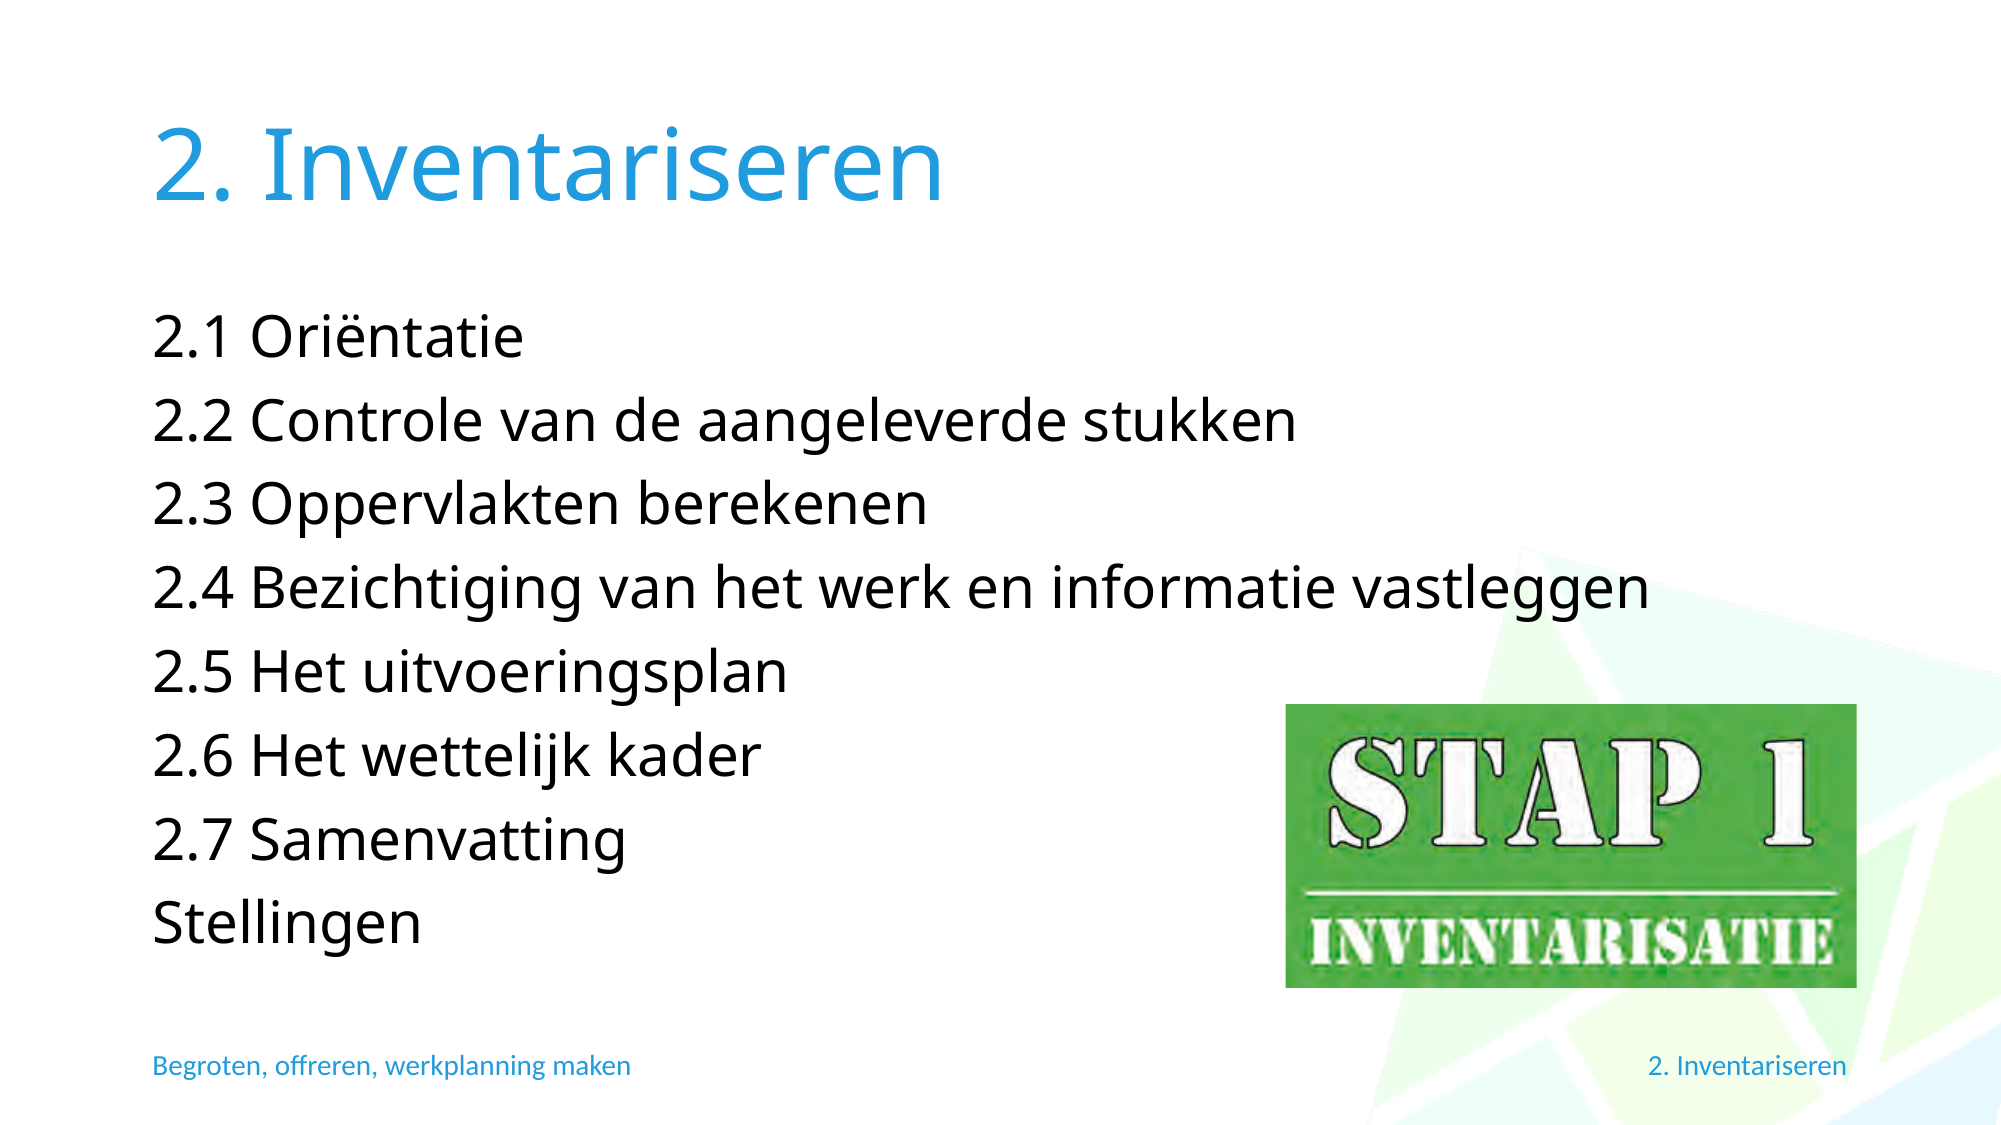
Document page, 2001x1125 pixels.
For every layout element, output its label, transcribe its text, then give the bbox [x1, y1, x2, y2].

list 2.1 Oriëntatie 2.2 Controle van de aangeleverde stukken 2.3 Oppervlakten berekenen 2.4 Bezichtiging van het werk en informatie vastleggen 2.5 Het uitvoeringsplan 2.6 Het wettelijk kader 2.7 Samenvatting Stellingen [137, 299, 1863, 1014]
picture [1285, 704, 1857, 988]
list Begroten, offreren, werkplanning maken [137, 1042, 658, 1087]
list 2. Inventariseren [1412, 1042, 1863, 1103]
title 2. Inventariseren [137, 59, 1863, 278]
